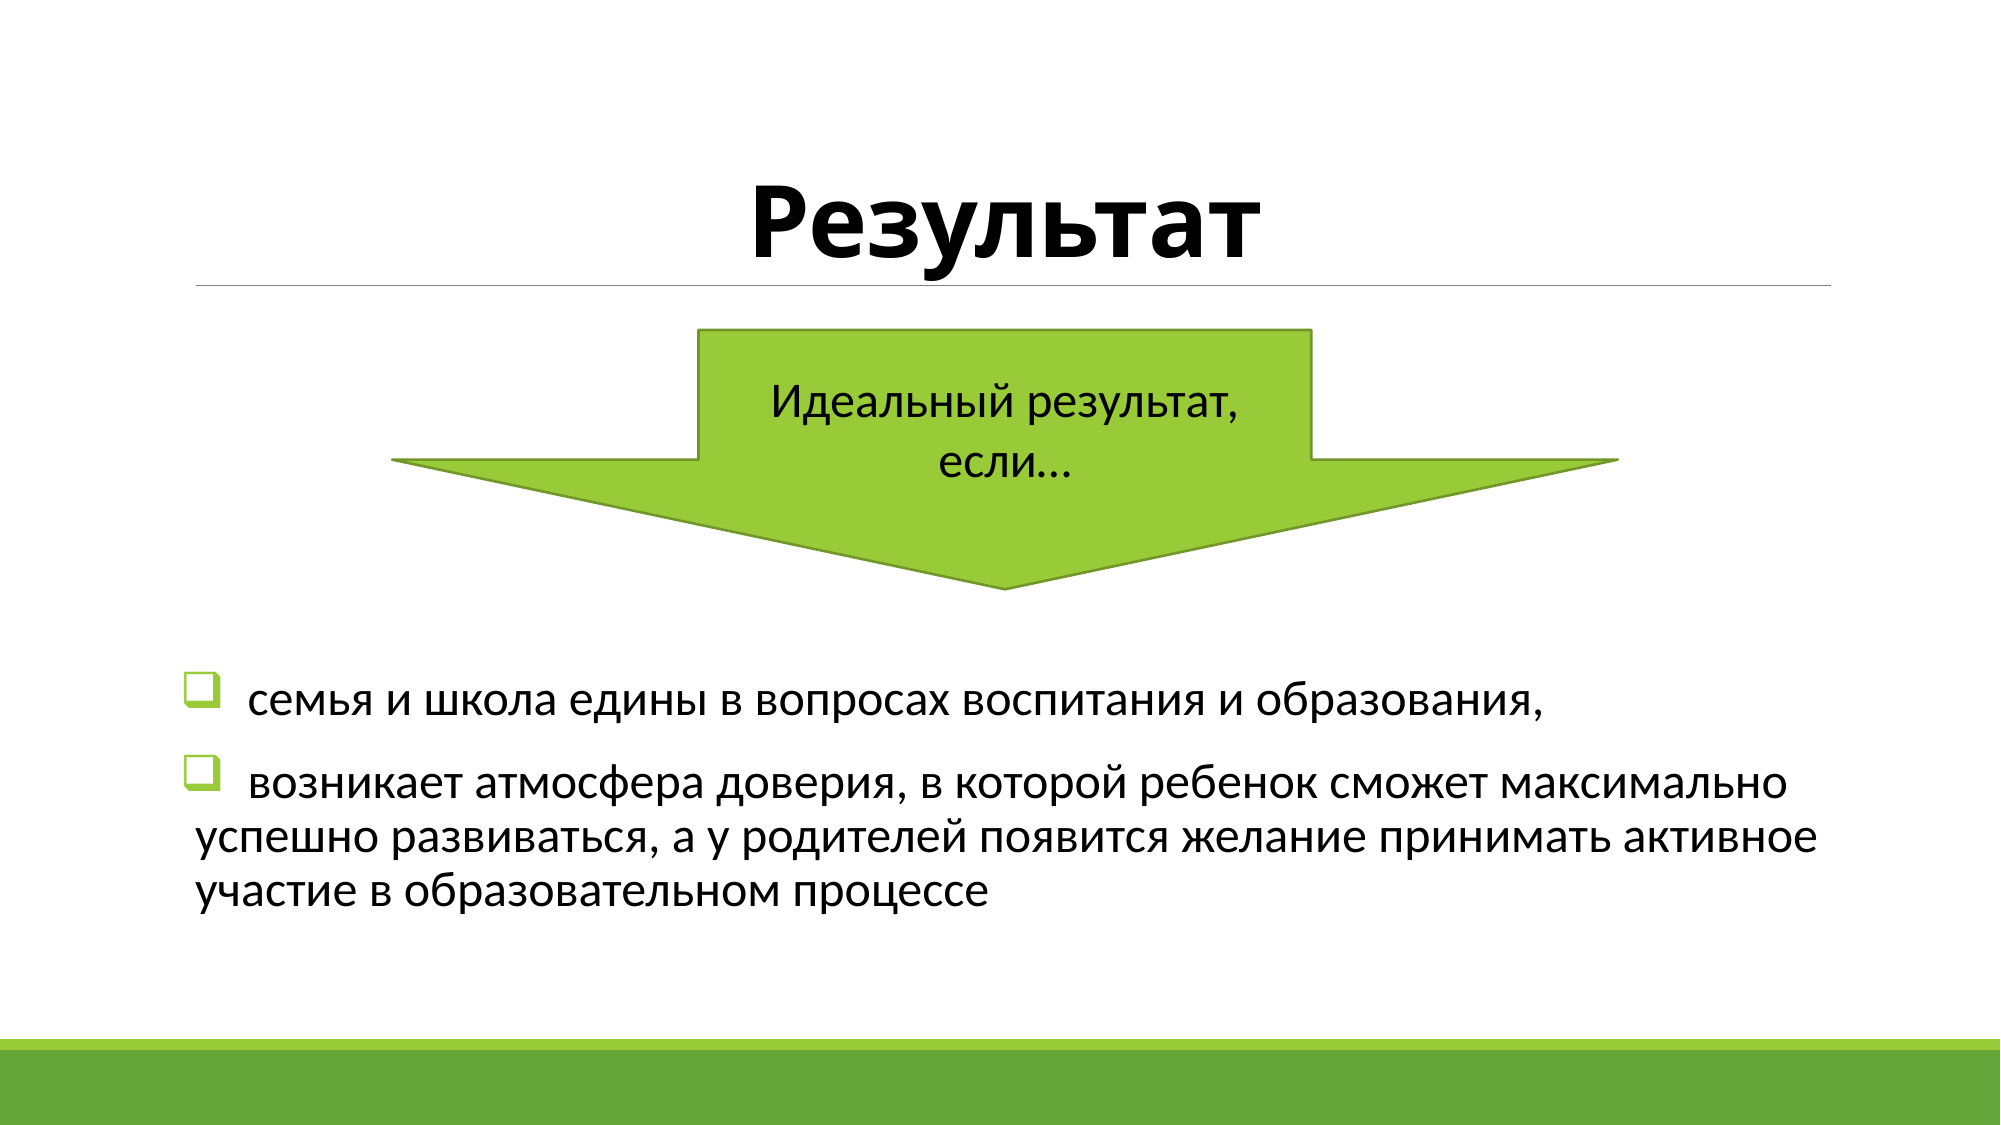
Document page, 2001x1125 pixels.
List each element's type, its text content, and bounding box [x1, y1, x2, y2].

title Результат [180, 47, 1830, 285]
text_box Идеальный результат, если… [390, 328, 1620, 591]
list семья и школа едины в вопросах воспитания и образования, возникает атмосфера доверия, в которой ребенок сможет максимально успешно развиваться, а у родителей появится желание принимать активное участие в образовательном процессе [180, 664, 1830, 993]
